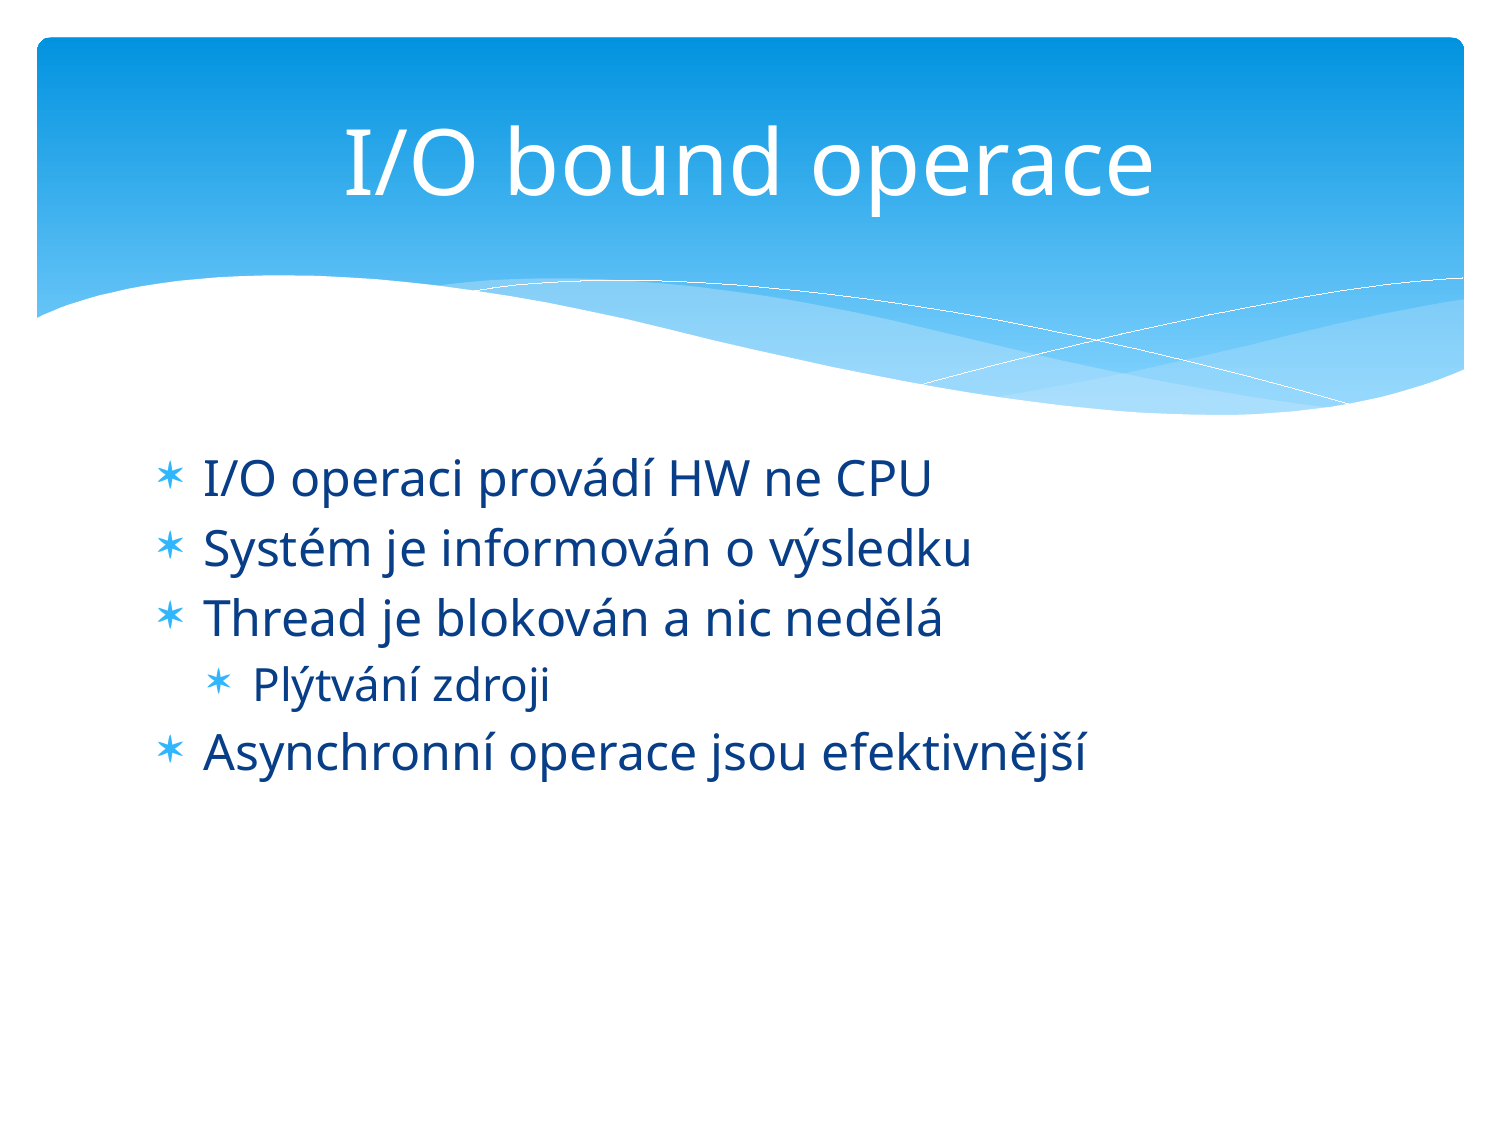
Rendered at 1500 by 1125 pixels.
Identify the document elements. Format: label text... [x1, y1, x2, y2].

list I/O operaci provádí HW ne CPU Systém je informován o výsledku Thread je blokován a nic nedělá Plýtvání zdroji Asynchronní operace jsou efektivnější [143, 438, 1359, 1005]
title I/O bound operace [75, 55, 1425, 261]
